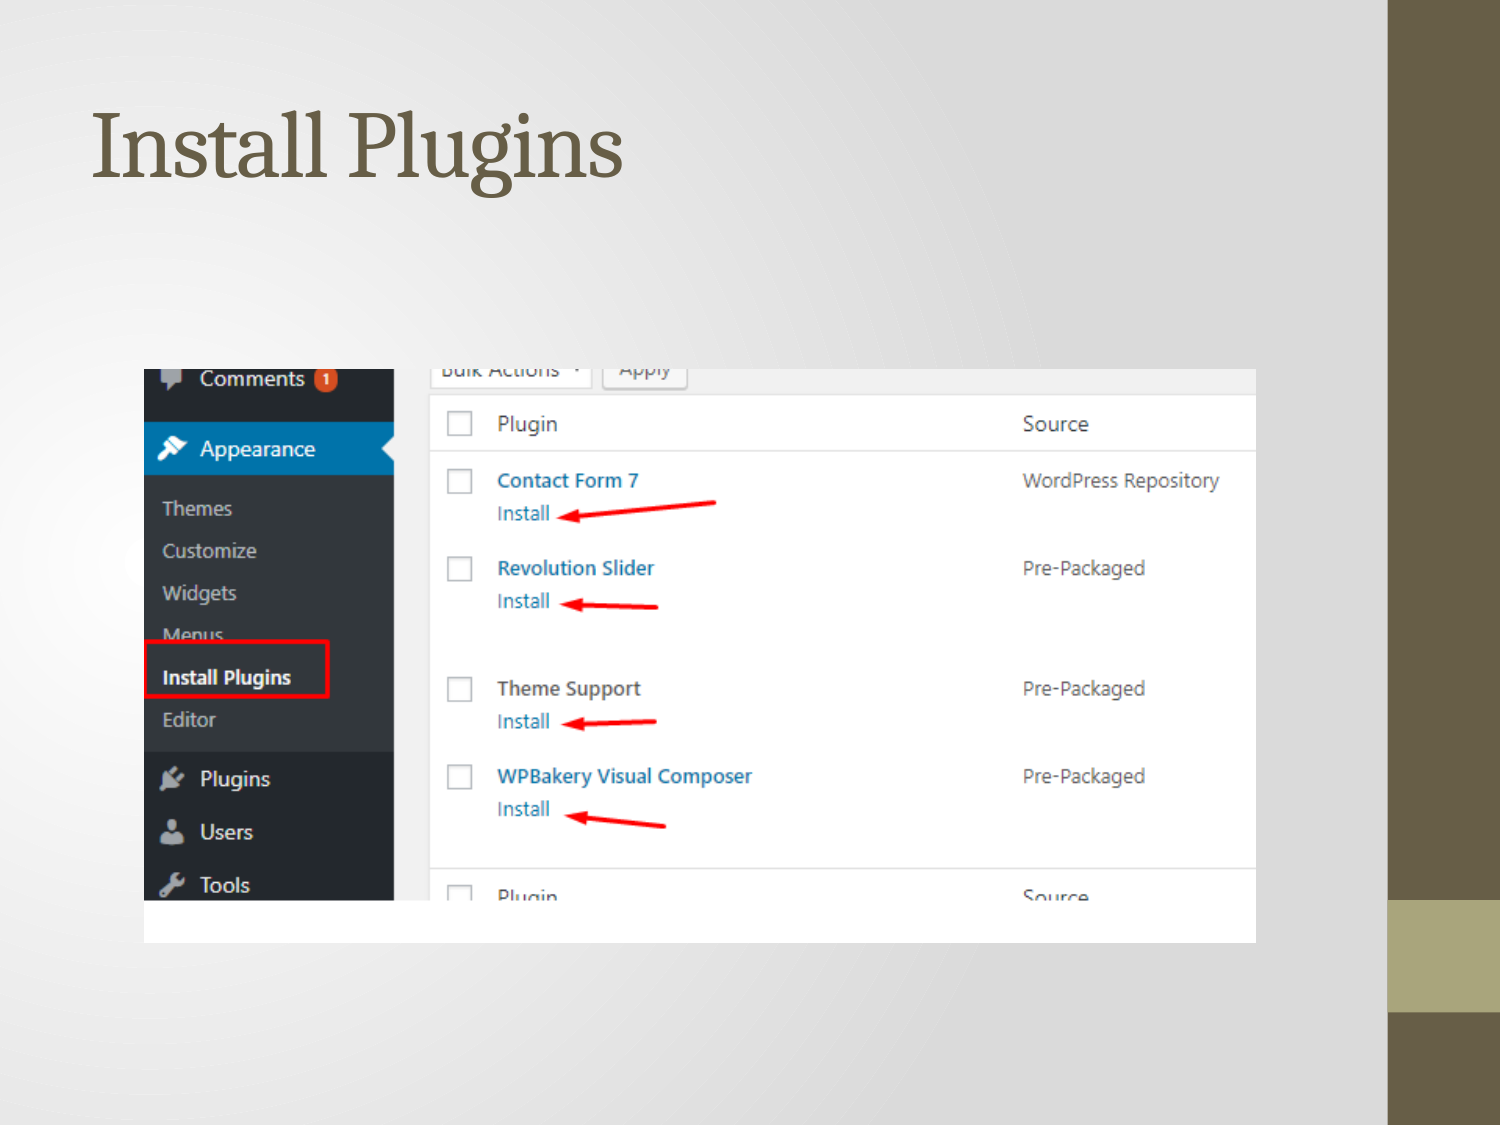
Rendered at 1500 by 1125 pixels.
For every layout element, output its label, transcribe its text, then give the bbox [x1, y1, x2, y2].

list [143, 368, 1257, 944]
title Install Plugins [75, 45, 1325, 233]
